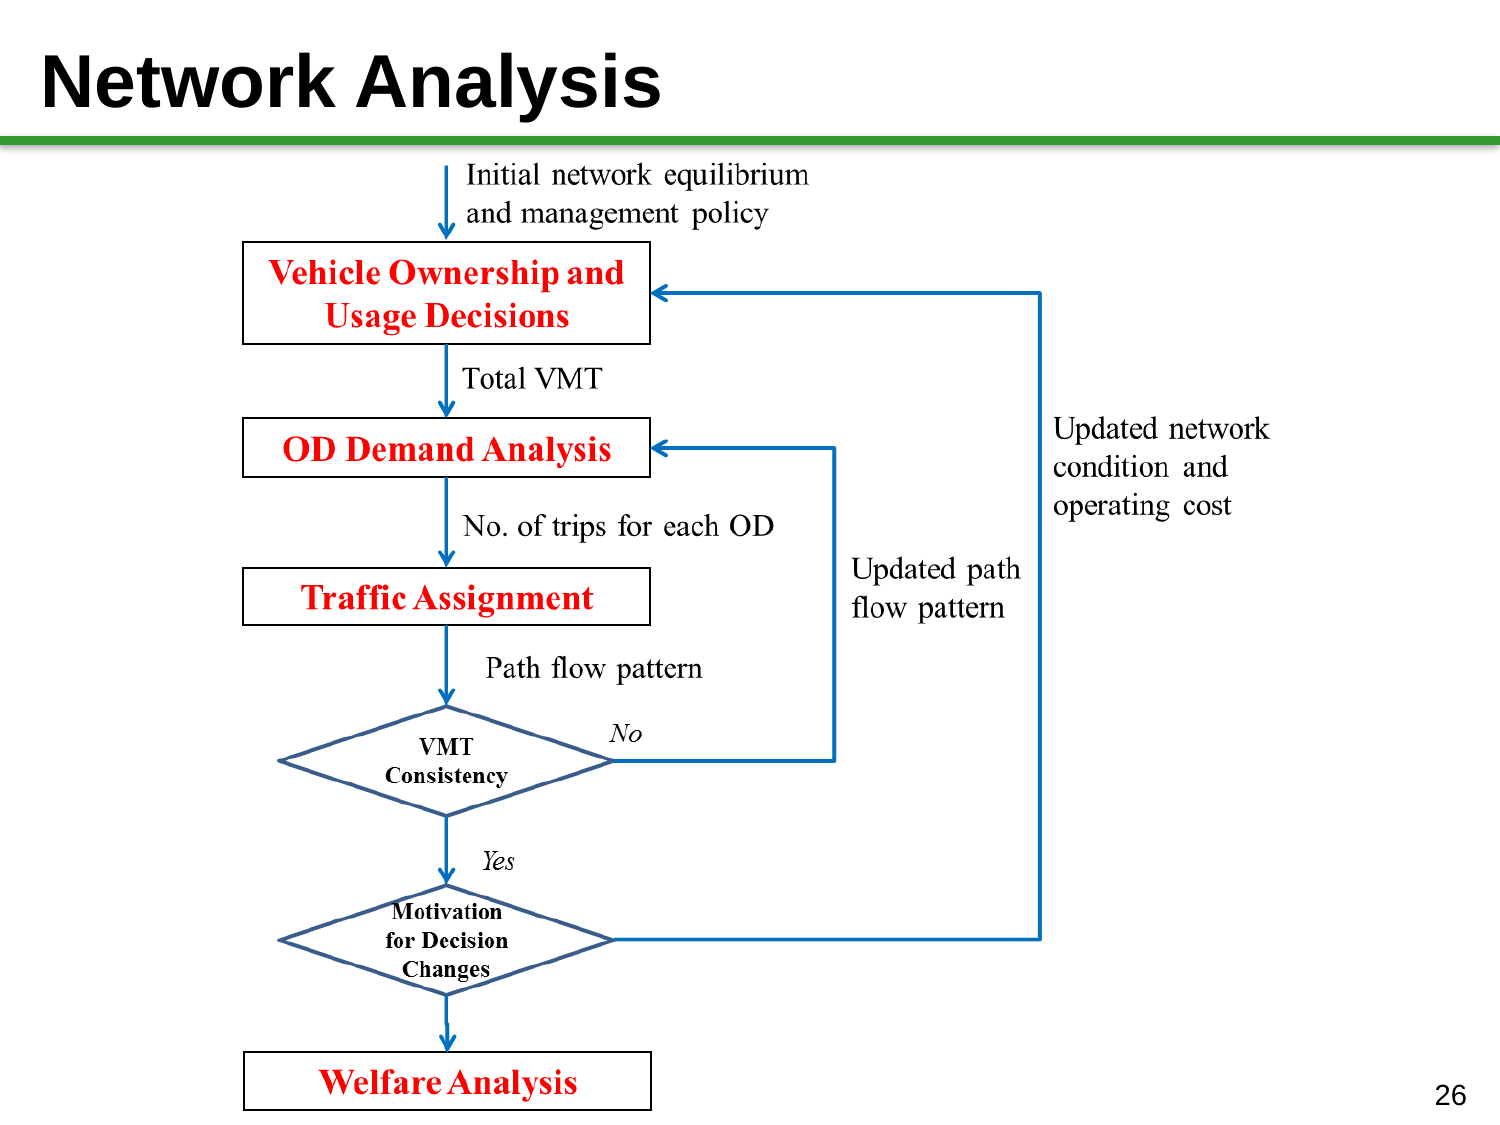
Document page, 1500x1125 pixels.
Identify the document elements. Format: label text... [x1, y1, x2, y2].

slide_number 26 [1390, 1063, 1482, 1124]
title Network Analysis [25, 18, 1483, 134]
picture [242, 143, 1301, 1124]
text_box [0, 136, 1500, 145]
